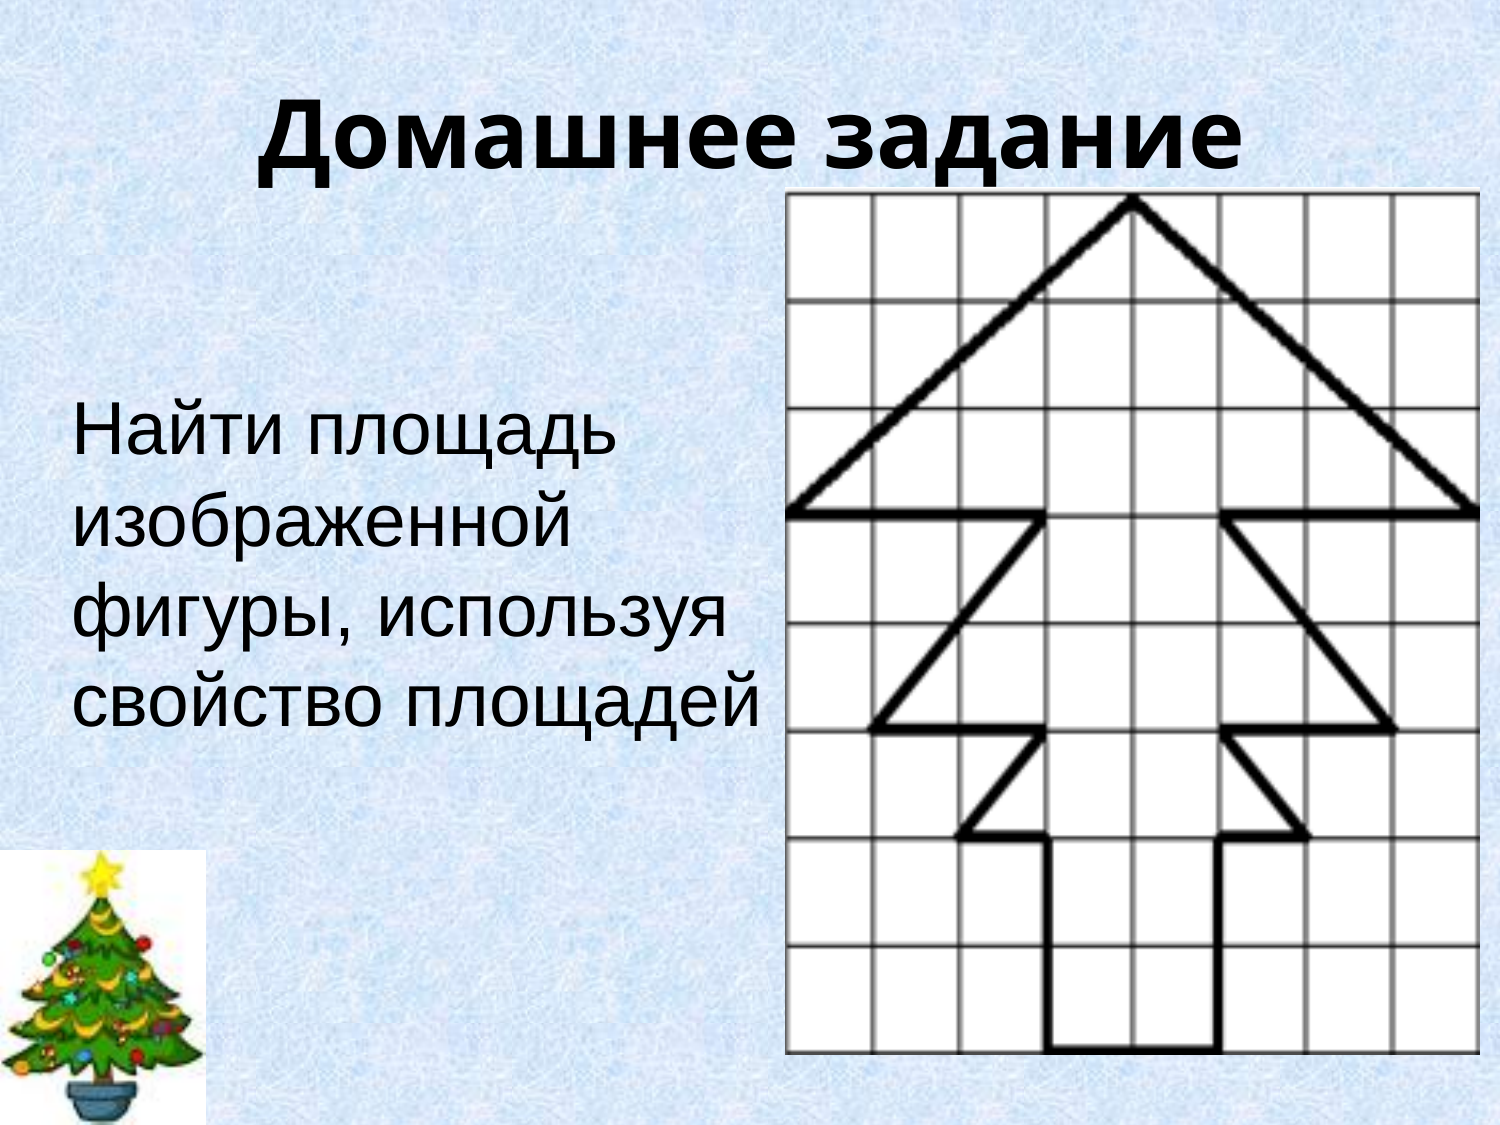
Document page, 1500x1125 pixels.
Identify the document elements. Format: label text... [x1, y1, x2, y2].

picture [0, 0, 1500, 1125]
title Домашнее задание [76, 0, 1427, 188]
list Найти площадь изображенной фигуры, используя свойство площадей [0, 361, 779, 717]
